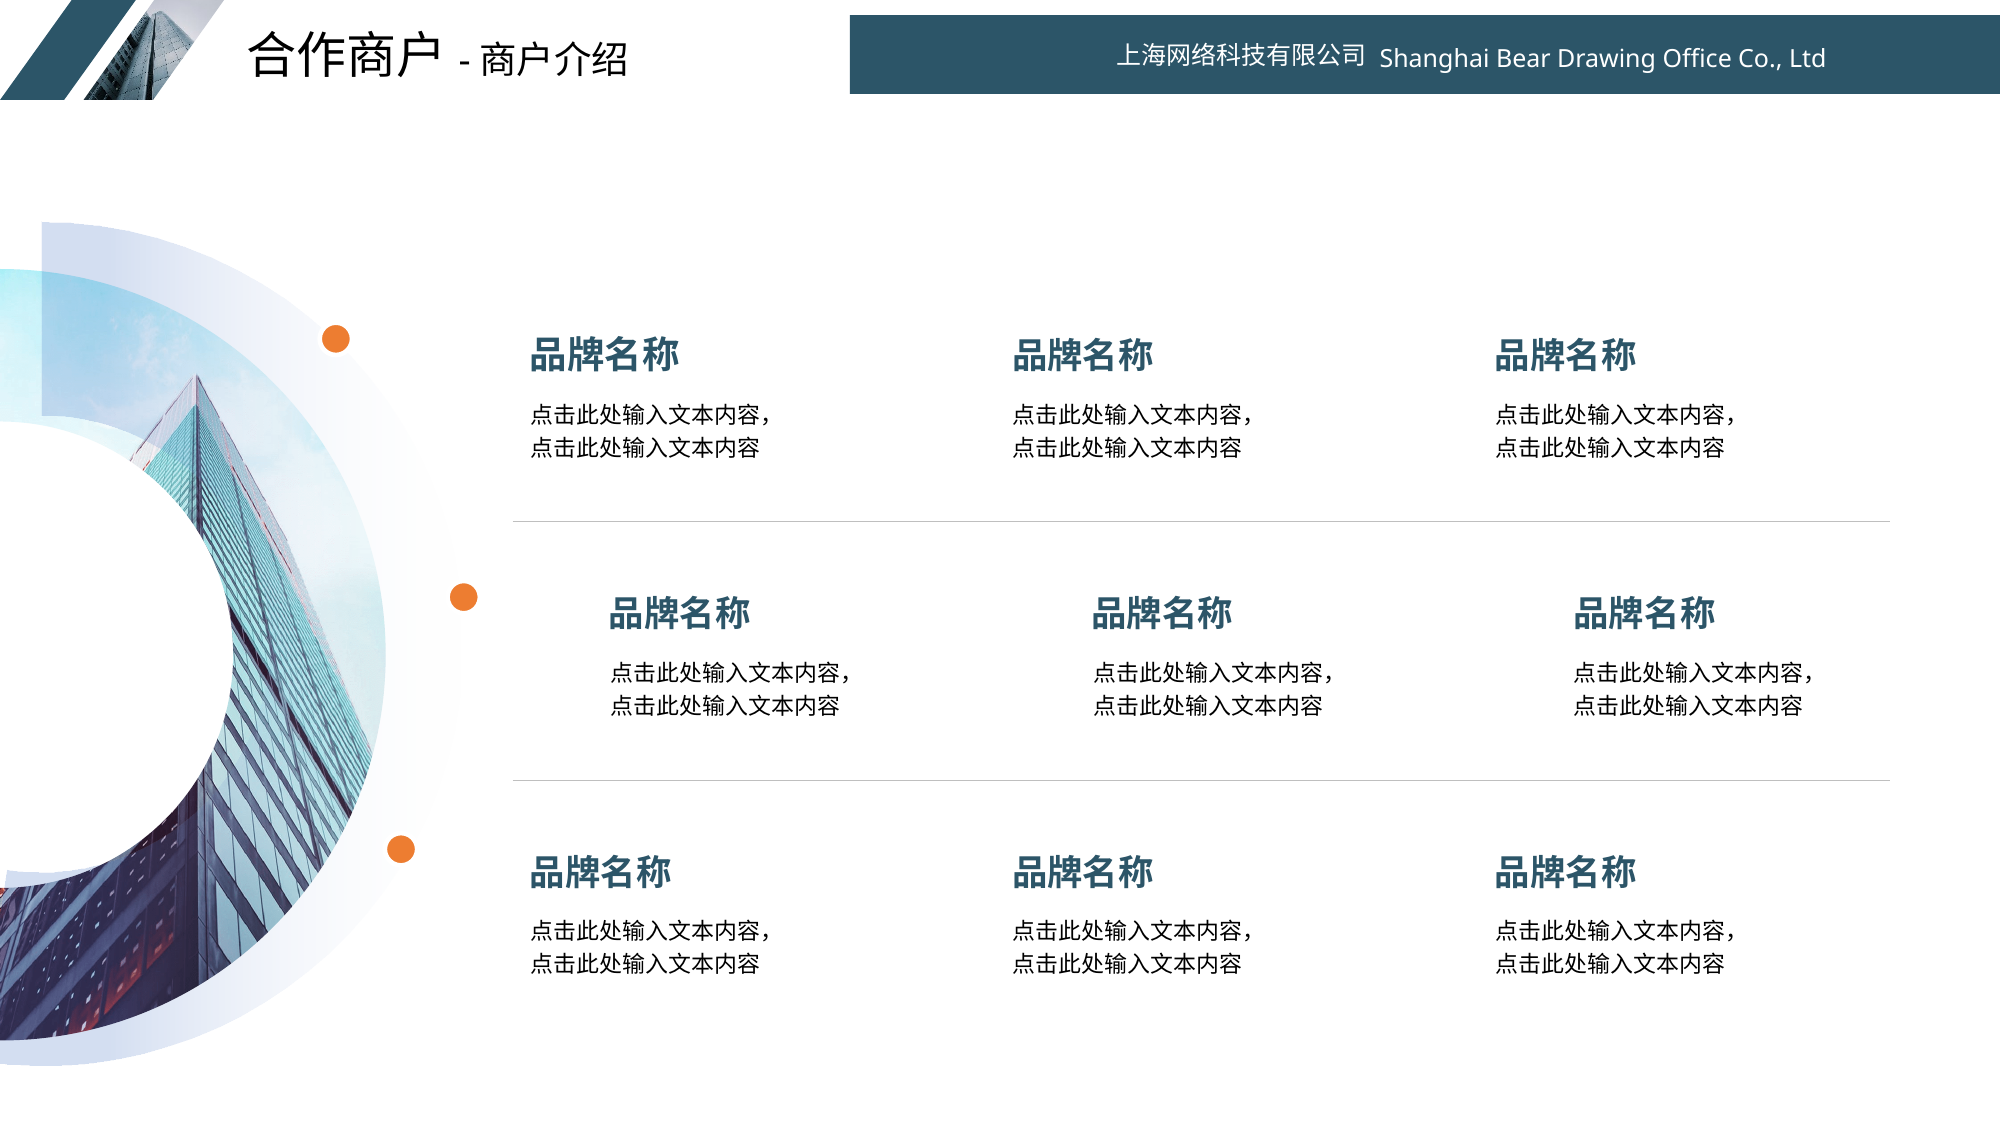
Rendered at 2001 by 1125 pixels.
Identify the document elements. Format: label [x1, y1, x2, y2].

text_box [1479, 313, 1812, 473]
text_box [593, 571, 927, 731]
text_box [318, 321, 354, 357]
text_box [0, 220, 465, 1067]
text_box [1076, 571, 1409, 731]
text_box [383, 831, 419, 867]
text_box [900, 15, 2000, 94]
text_box [997, 313, 1330, 473]
text_box [1558, 571, 1891, 731]
text_box [446, 579, 481, 615]
text_box [0, 0, 900, 100]
text_box [0, 267, 268, 859]
text_box [514, 829, 847, 989]
text_box [997, 829, 1330, 989]
text_box [1479, 829, 1812, 989]
text_box [514, 313, 847, 473]
